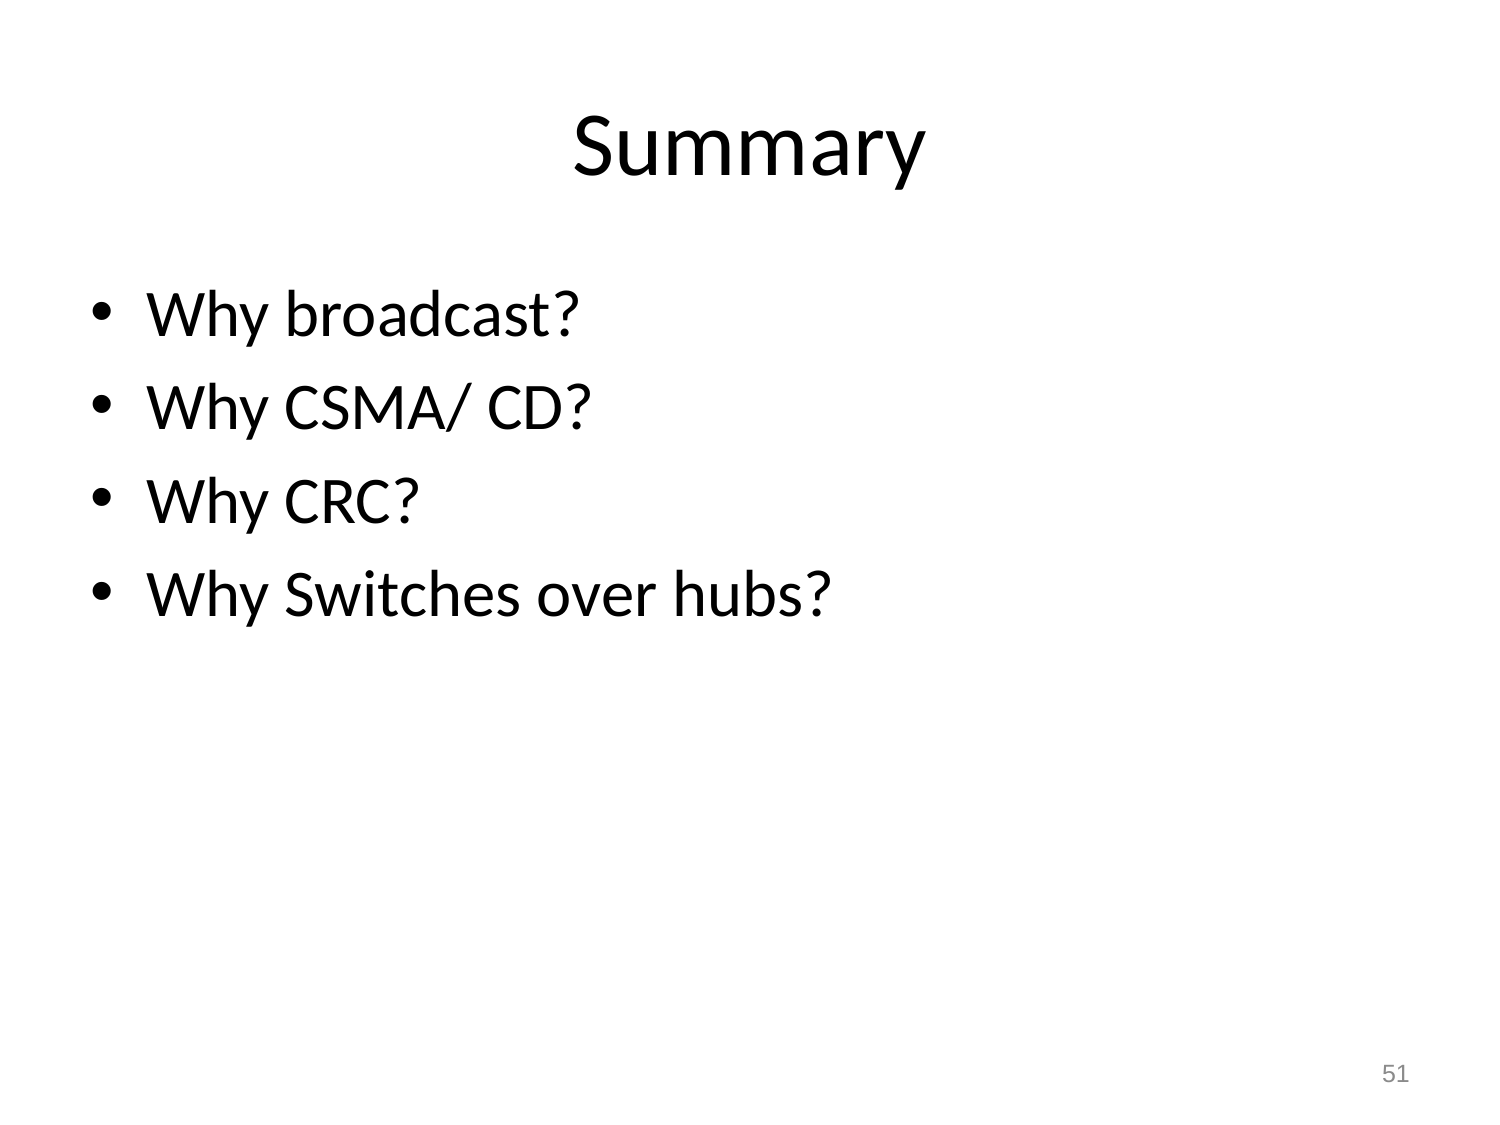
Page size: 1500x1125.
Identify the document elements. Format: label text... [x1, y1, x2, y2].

title Summary [74, 44, 1426, 233]
list Why broadcast? Why CSMA/ CD? Why CRC? Why Switches over hubs? [74, 262, 1426, 1006]
slide_number 51 [1074, 1042, 1425, 1103]
